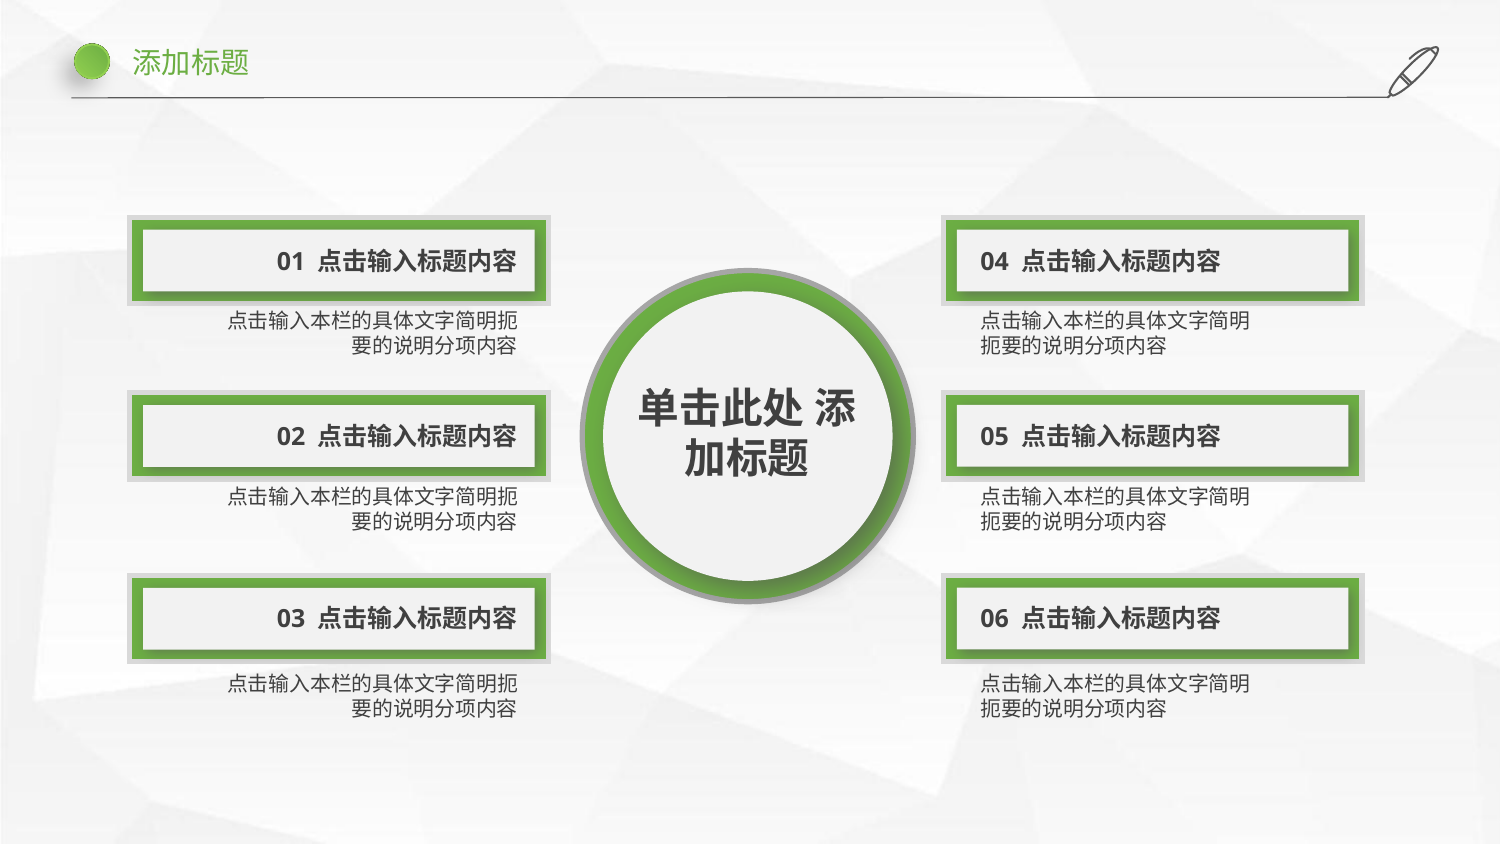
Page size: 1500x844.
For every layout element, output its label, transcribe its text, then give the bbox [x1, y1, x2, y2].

text_box 点击输入本栏的具体文字简明扼要的说明分项内容 [980, 685, 1257, 706]
text_box [1388, 47, 1439, 98]
text_box 添加标题 [121, 38, 261, 85]
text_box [129, 217, 549, 304]
text_box 点击输入本栏的具体文字简明扼要的说明分项内容 [980, 498, 1257, 519]
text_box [943, 217, 1362, 304]
text_box 点击输入本栏的具体文字简明扼要的说明分项内容 [226, 684, 518, 706]
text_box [582, 270, 914, 602]
picture [0, 0, 1500, 844]
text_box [129, 575, 549, 662]
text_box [943, 575, 1362, 662]
text_box 点击输入本栏的具体文字简明扼要的说明分项内容 [226, 498, 518, 519]
text_box 点击输入本栏的具体文字简明扼要的说明分项内容 [226, 322, 518, 343]
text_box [943, 392, 1362, 479]
text_box 点击输入本栏的具体文字简明扼要的说明分项内容 [980, 322, 1257, 343]
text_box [74, 43, 110, 79]
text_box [129, 392, 549, 480]
